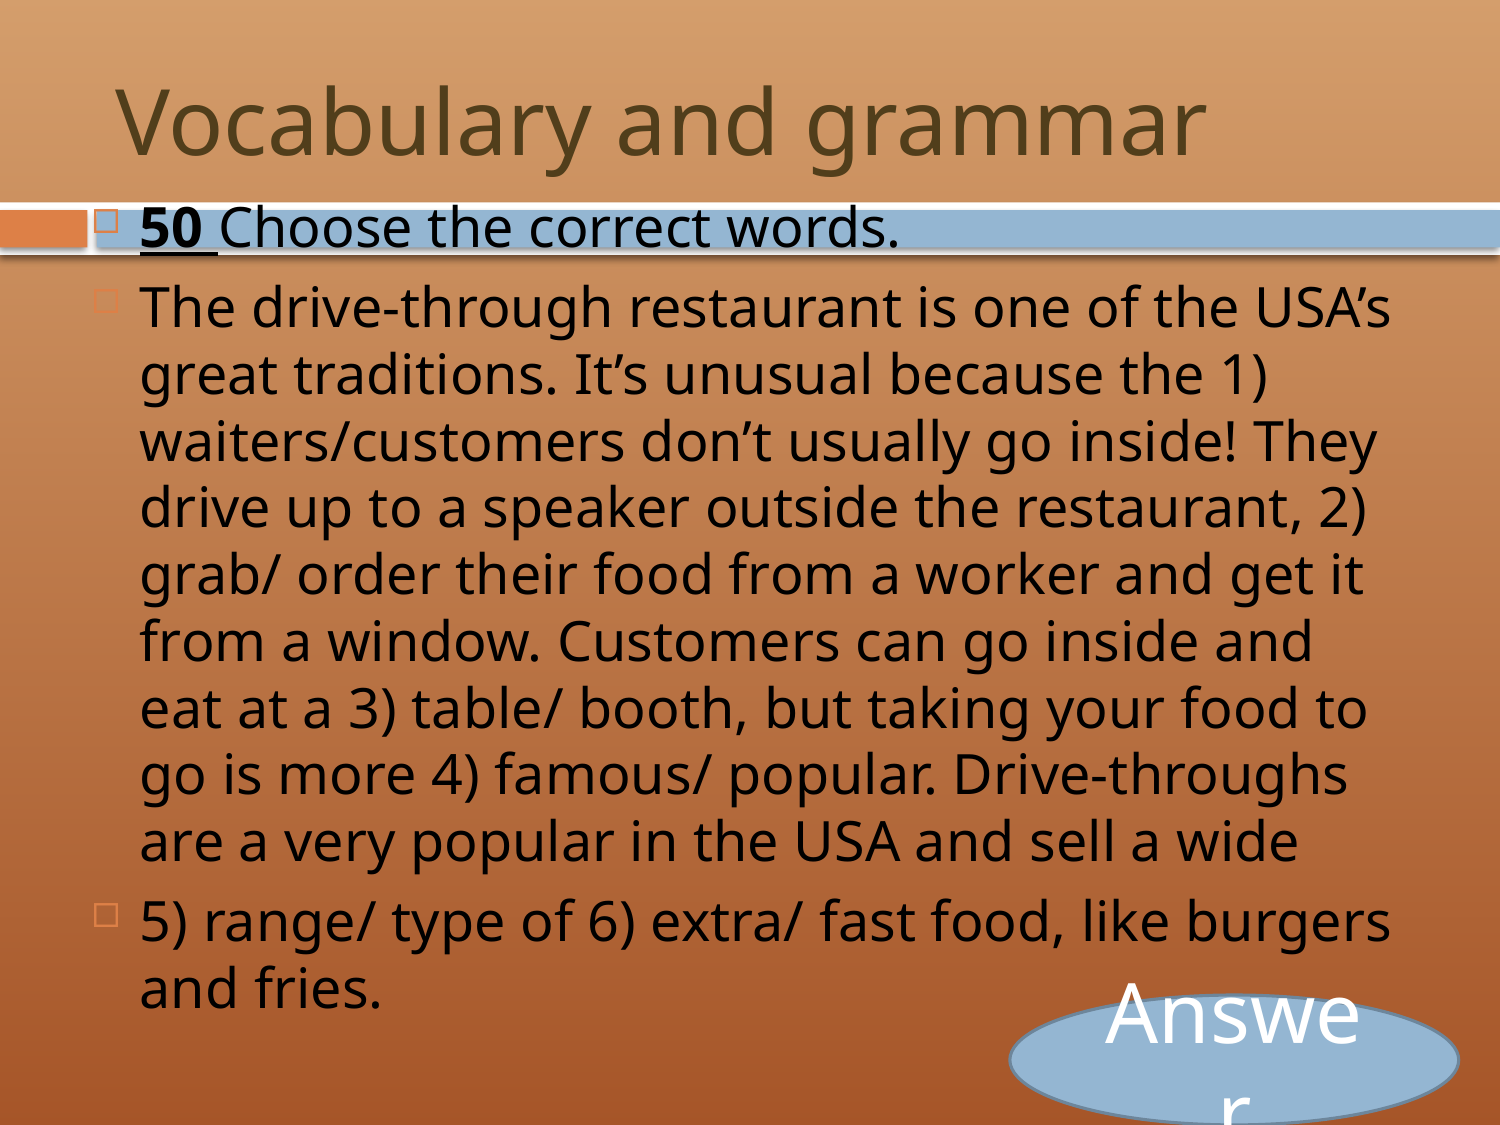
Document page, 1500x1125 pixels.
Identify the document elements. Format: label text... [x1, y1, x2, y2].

text_box Answer [1008, 993, 1461, 1125]
title Vocabulary and grammar [100, 37, 1438, 200]
list 50 Choose the correct words. The drive-through restaurant is one of the USA’s great traditions. It’s unusual because the 1) waiters/customers don’t usually go inside! They drive up to a speaker outside the restaurant, 2) grab/ order their food from a worker and get it from a window. Customers can go inside and eat at a 3) table/ booth, but taking your food to go is more 4) famous/ popular. Drive-throughs are a very popular in the USA and sell a wide 5) range/ type of 6) extra/ fast food, like burgers and fries. [76, 184, 1415, 1083]
